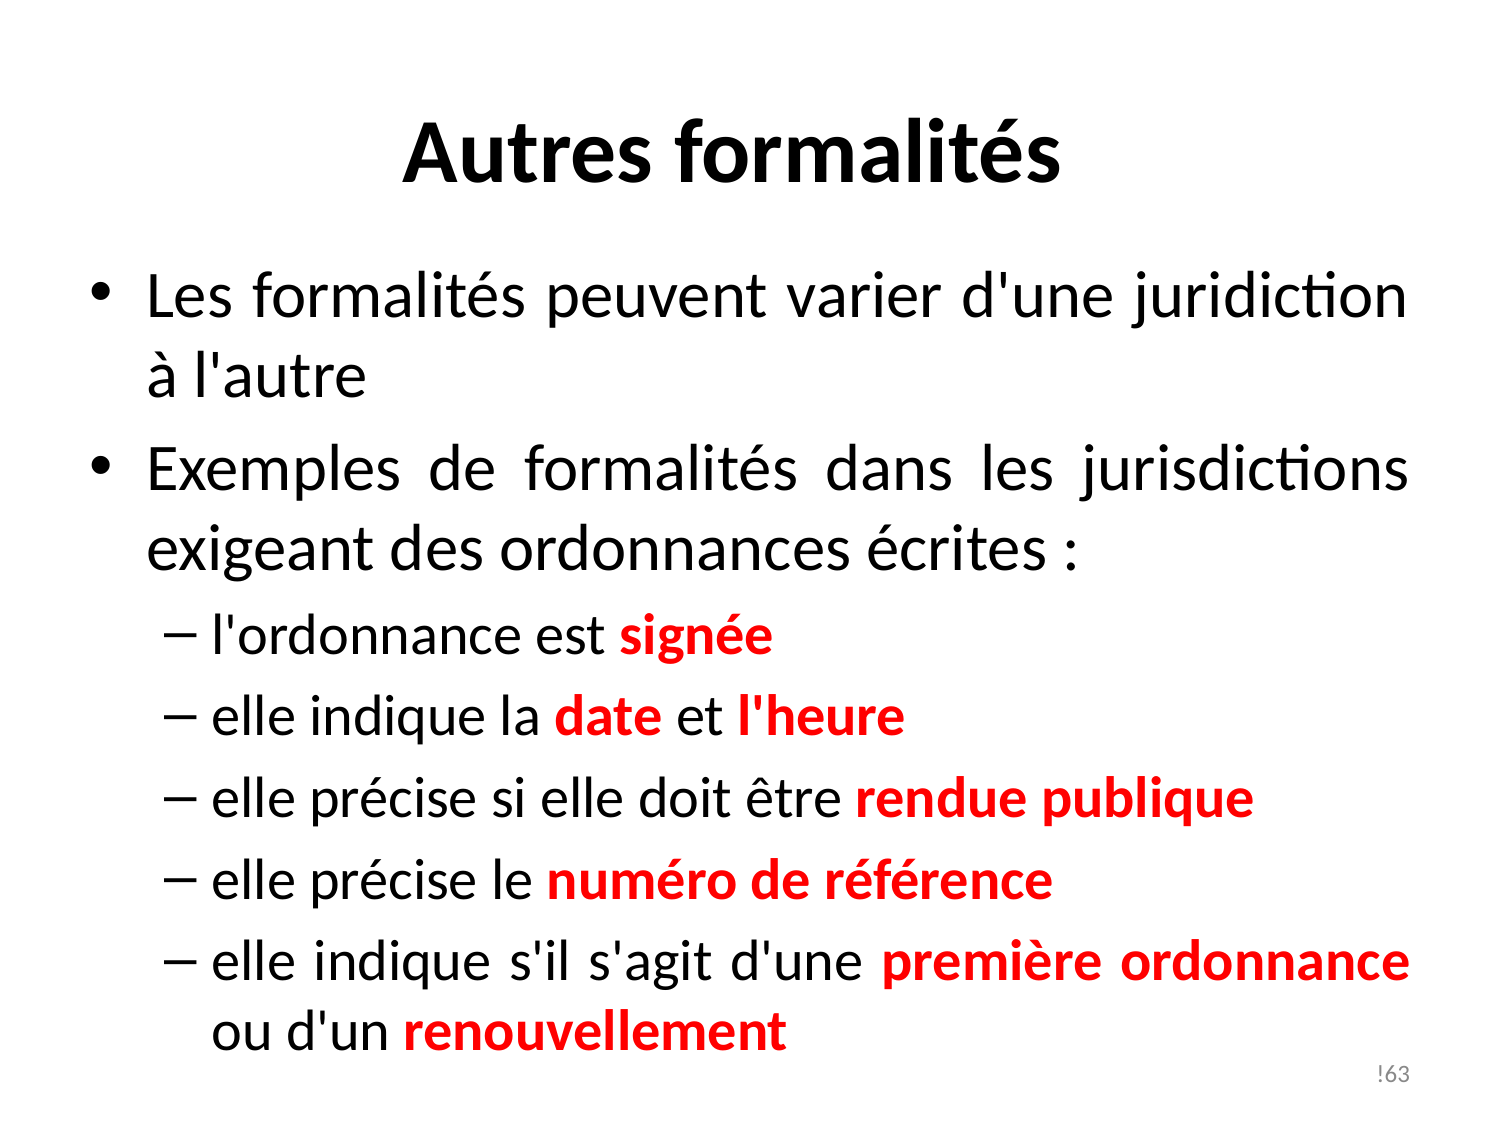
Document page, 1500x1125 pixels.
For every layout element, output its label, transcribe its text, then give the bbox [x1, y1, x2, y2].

title Autres formalités [57, 52, 1408, 240]
text_box Les formalités peuvent varier d'une juridiction à l'autre Exemples de formalités dans les jurisdictions exigeant des ordonnances écrites : l'ordonnance est signée elle indique la date et l'heure elle précise si elle doit être rendue publique elle précise le numéro de référence elle indique s'il s'agit d'une première ordonnance ou d'un renouvellement [74, 243, 1425, 1125]
slide_number !63 [1074, 1042, 1425, 1103]
